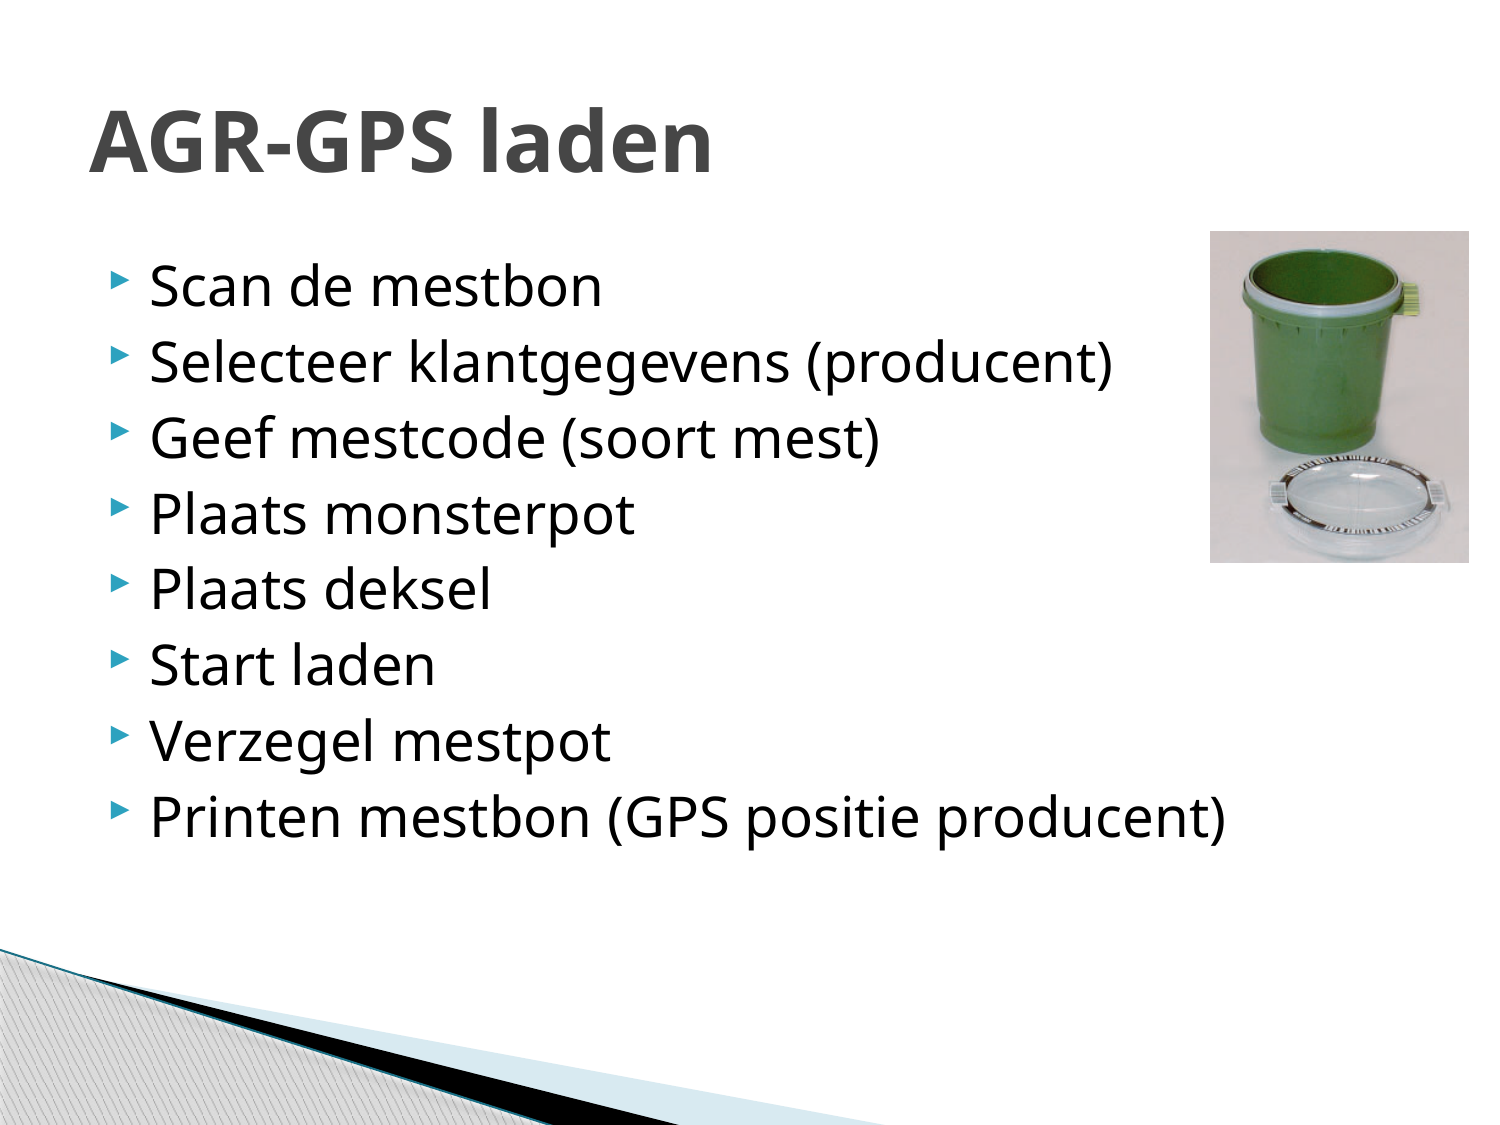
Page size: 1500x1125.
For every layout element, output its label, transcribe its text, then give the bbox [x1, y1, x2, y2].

list Scan de mestbon Selecteer klantgegevens (producent) Geef mestcode (soort mest) Plaats monsterpot Plaats deksel Start laden Verzegel mestpot Printen mestbon (GPS positie producent) [75, 243, 1425, 986]
title AGR-GPS laden [75, 45, 1425, 233]
picture [1210, 231, 1469, 563]
